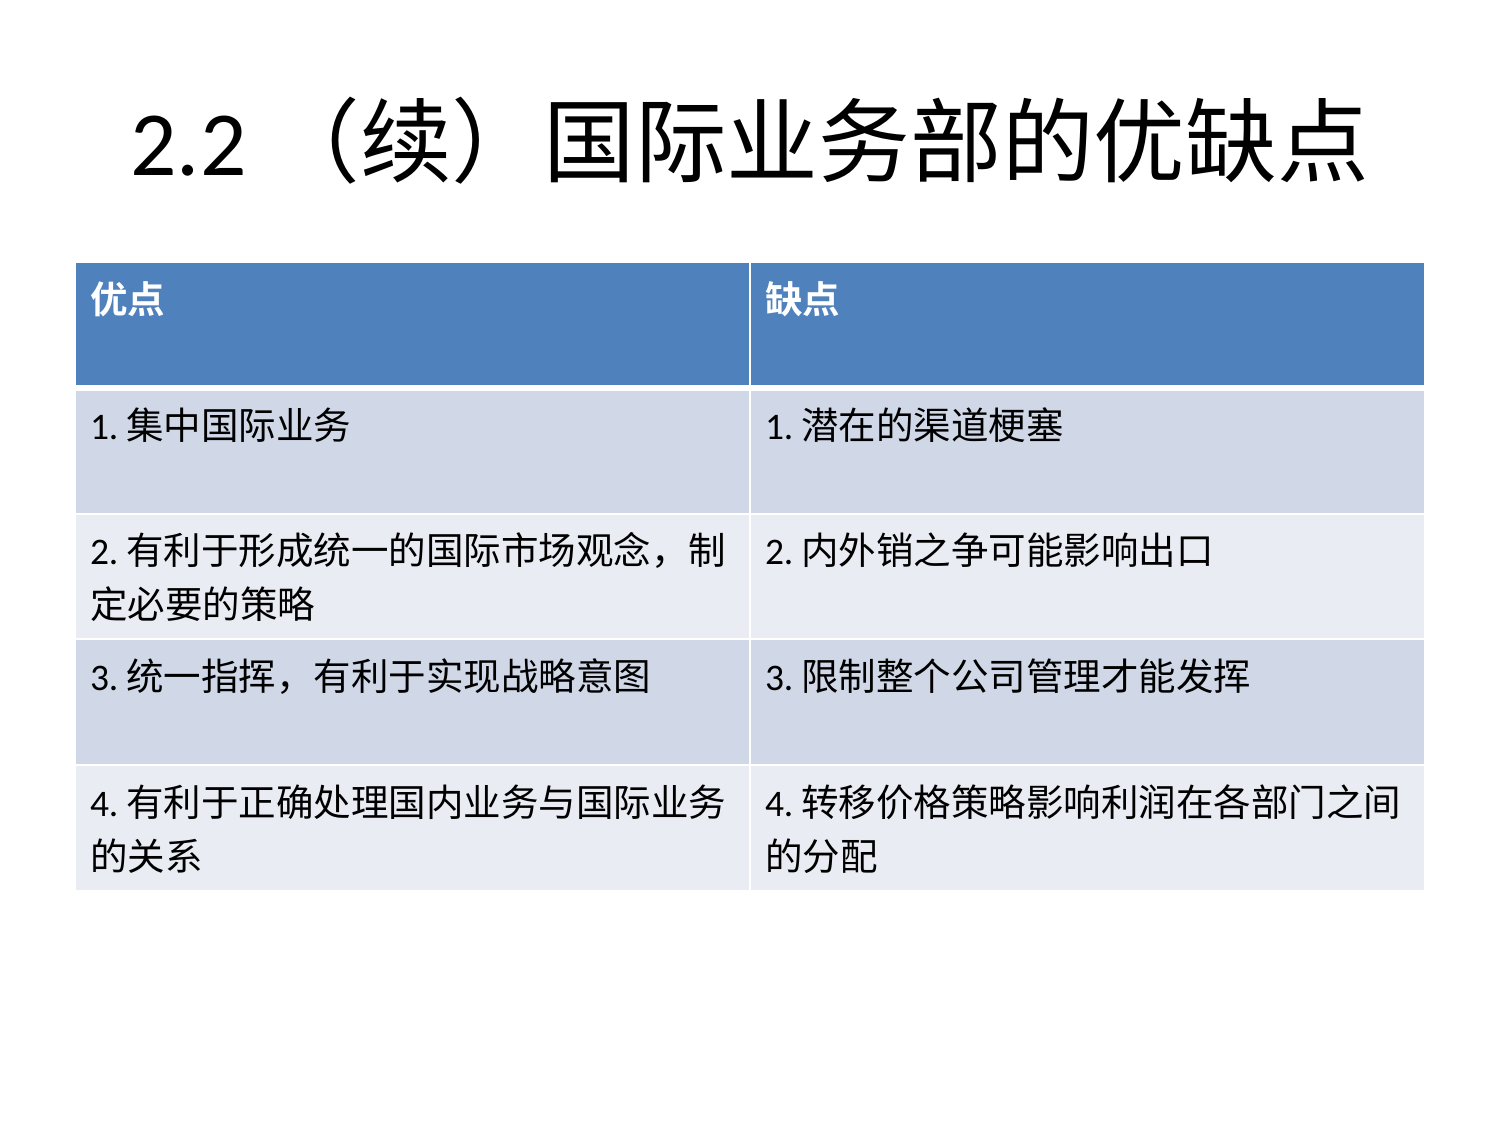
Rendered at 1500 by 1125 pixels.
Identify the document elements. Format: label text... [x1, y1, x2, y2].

table_header 缺点 [751, 263, 1424, 385]
table_cell 2.内外销之争可能影响出口 [751, 515, 1424, 638]
table_cell 4.有利于正确处理国内业务与国际业务的关系 [76, 766, 749, 890]
title 2.2（续）国际业务部的优缺点 [75, 45, 1425, 233]
table_cell 4.转移价格策略影响利润在各部门之间的分配 [751, 766, 1424, 890]
table_cell 1.集中国际业务 [76, 391, 749, 513]
table_cell 3.统一指挥，有利于实现战略意图 [76, 640, 749, 764]
table_cell 3.限制整个公司管理才能发挥 [751, 640, 1424, 764]
table_header 优点 [76, 263, 749, 385]
table_cell 2.有利于形成统一的国际市场观念，制定必要的策略 [76, 515, 749, 638]
table_cell 1.潜在的渠道梗塞 [751, 391, 1424, 513]
